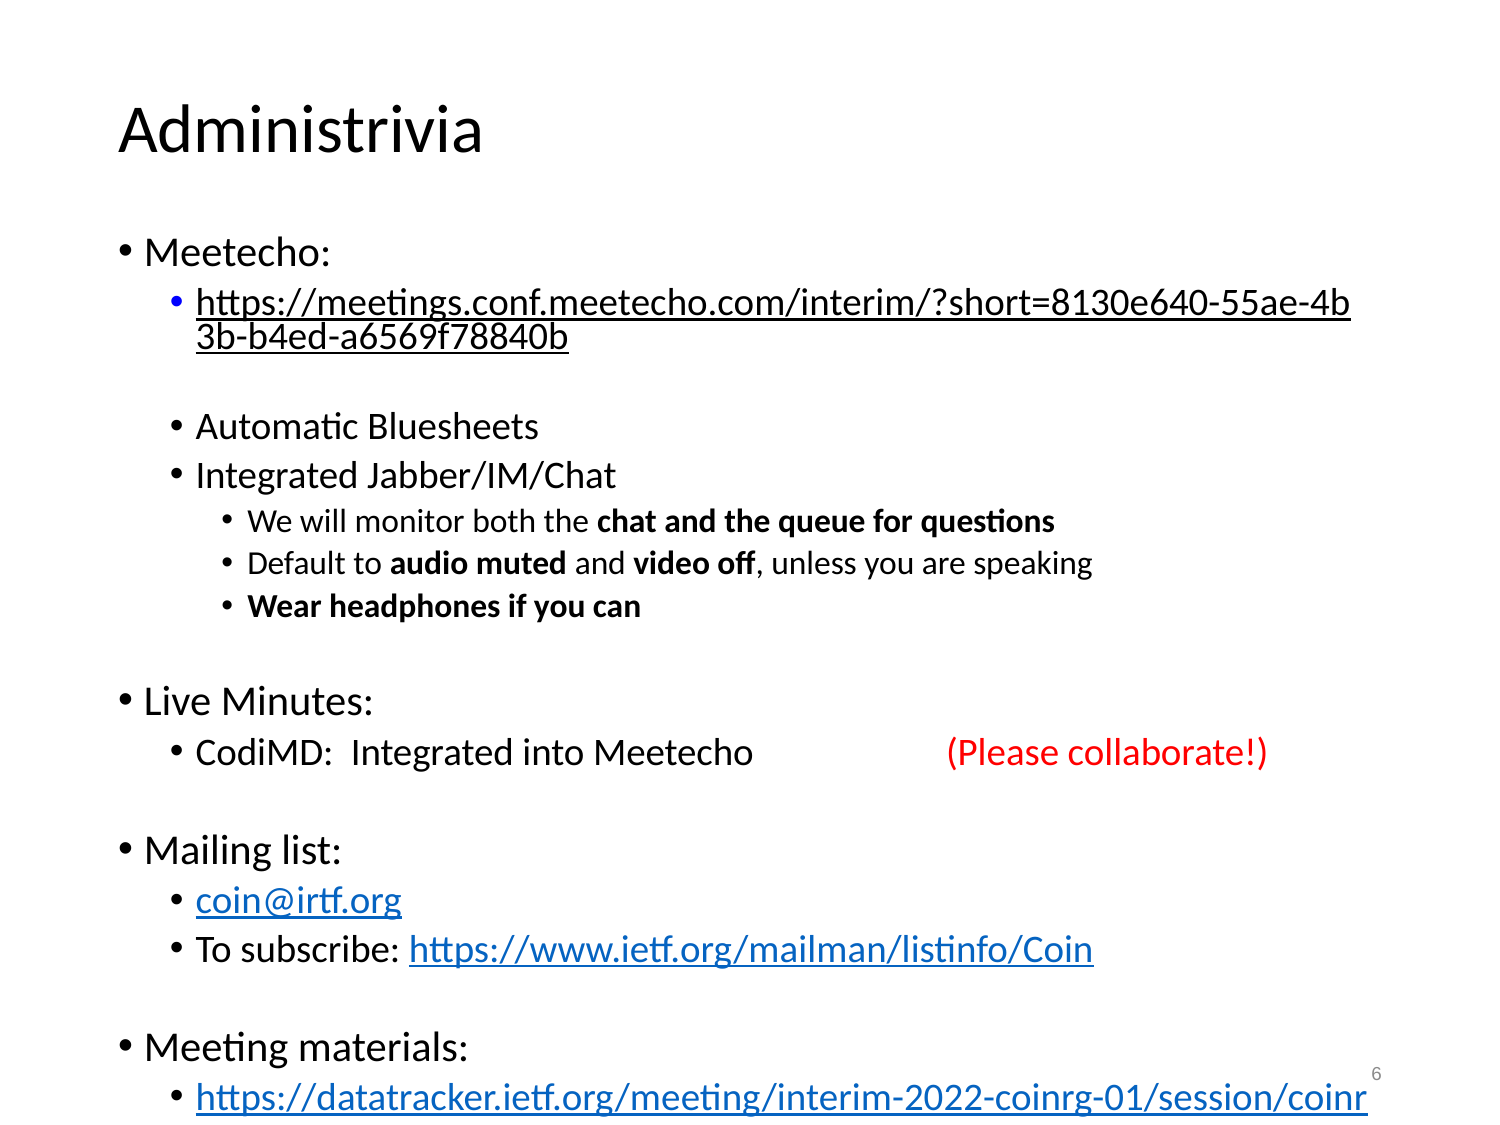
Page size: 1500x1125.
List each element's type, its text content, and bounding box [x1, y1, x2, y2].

slide_number 6 [1059, 1042, 1397, 1103]
list Meetecho: https://meetings.conf.meetecho.com/interim/?short=8130e640-55ae-4b3b-b4ed-a6569f78840b Automatic Bluesheets Integrated Jabber/IM/Chat We will monitor both the chat and the queue for questions Default to audio muted and video off, unless you are speaking Wear headphones if you can Live Minutes: CodiMD: Integrated into Meetecho (Please collaborate!) Mailing list: coin@irtf.org To subscribe: https://www.ietf.org/mailman/listinfo/Coin Meeting materials: https://datatracker.ietf.org/meeting/interim-2022-coinrg-01/session/coinrg [103, 222, 1377, 1103]
title Administrivia [103, 21, 1397, 239]
